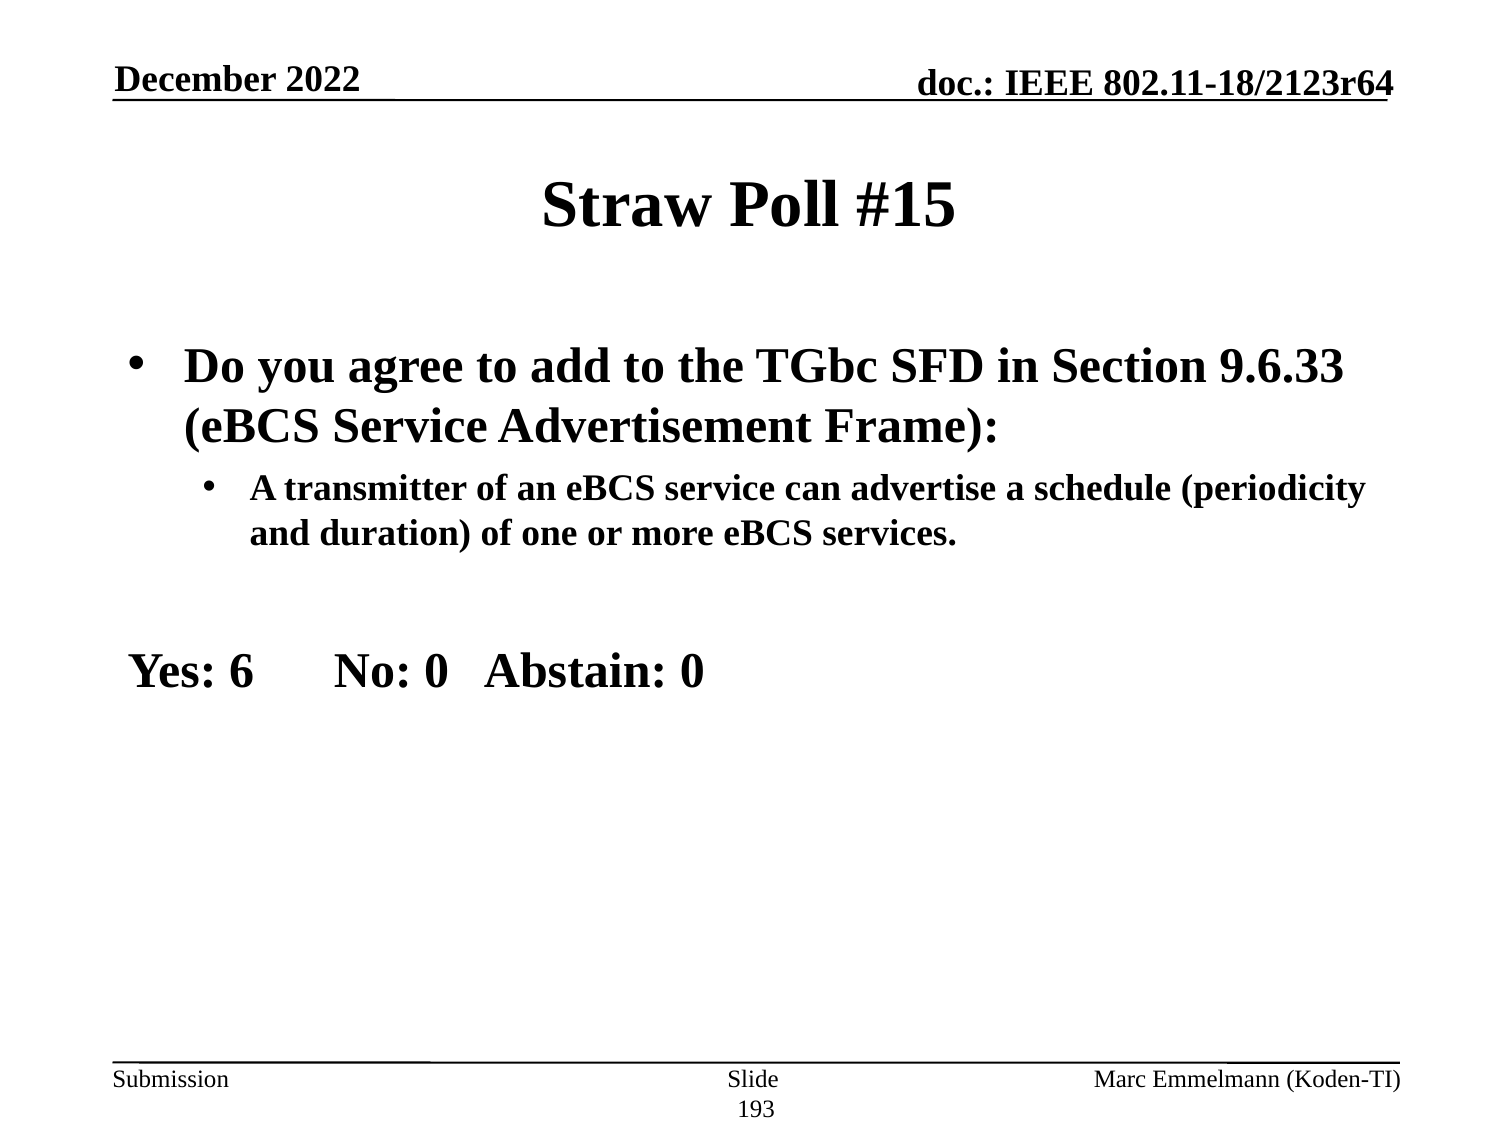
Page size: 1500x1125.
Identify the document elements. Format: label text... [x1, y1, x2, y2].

footer Marc Emmelmann (Koden-TI) [878, 1061, 1402, 1093]
slide_number Slide 193 [712, 1061, 800, 1123]
title Straw Poll #15 [112, 112, 1388, 288]
list Do you agree to add to the TGbc SFD in Section 9.6.33 (eBCS Service Advertisement Frame): A transmitter of an eBCS service can advertise a schedule (periodicity and duration) of one or more eBCS services. Yes: 6 No: 0 Abstain: 0 [112, 324, 1388, 1000]
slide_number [114, 54, 423, 100]
